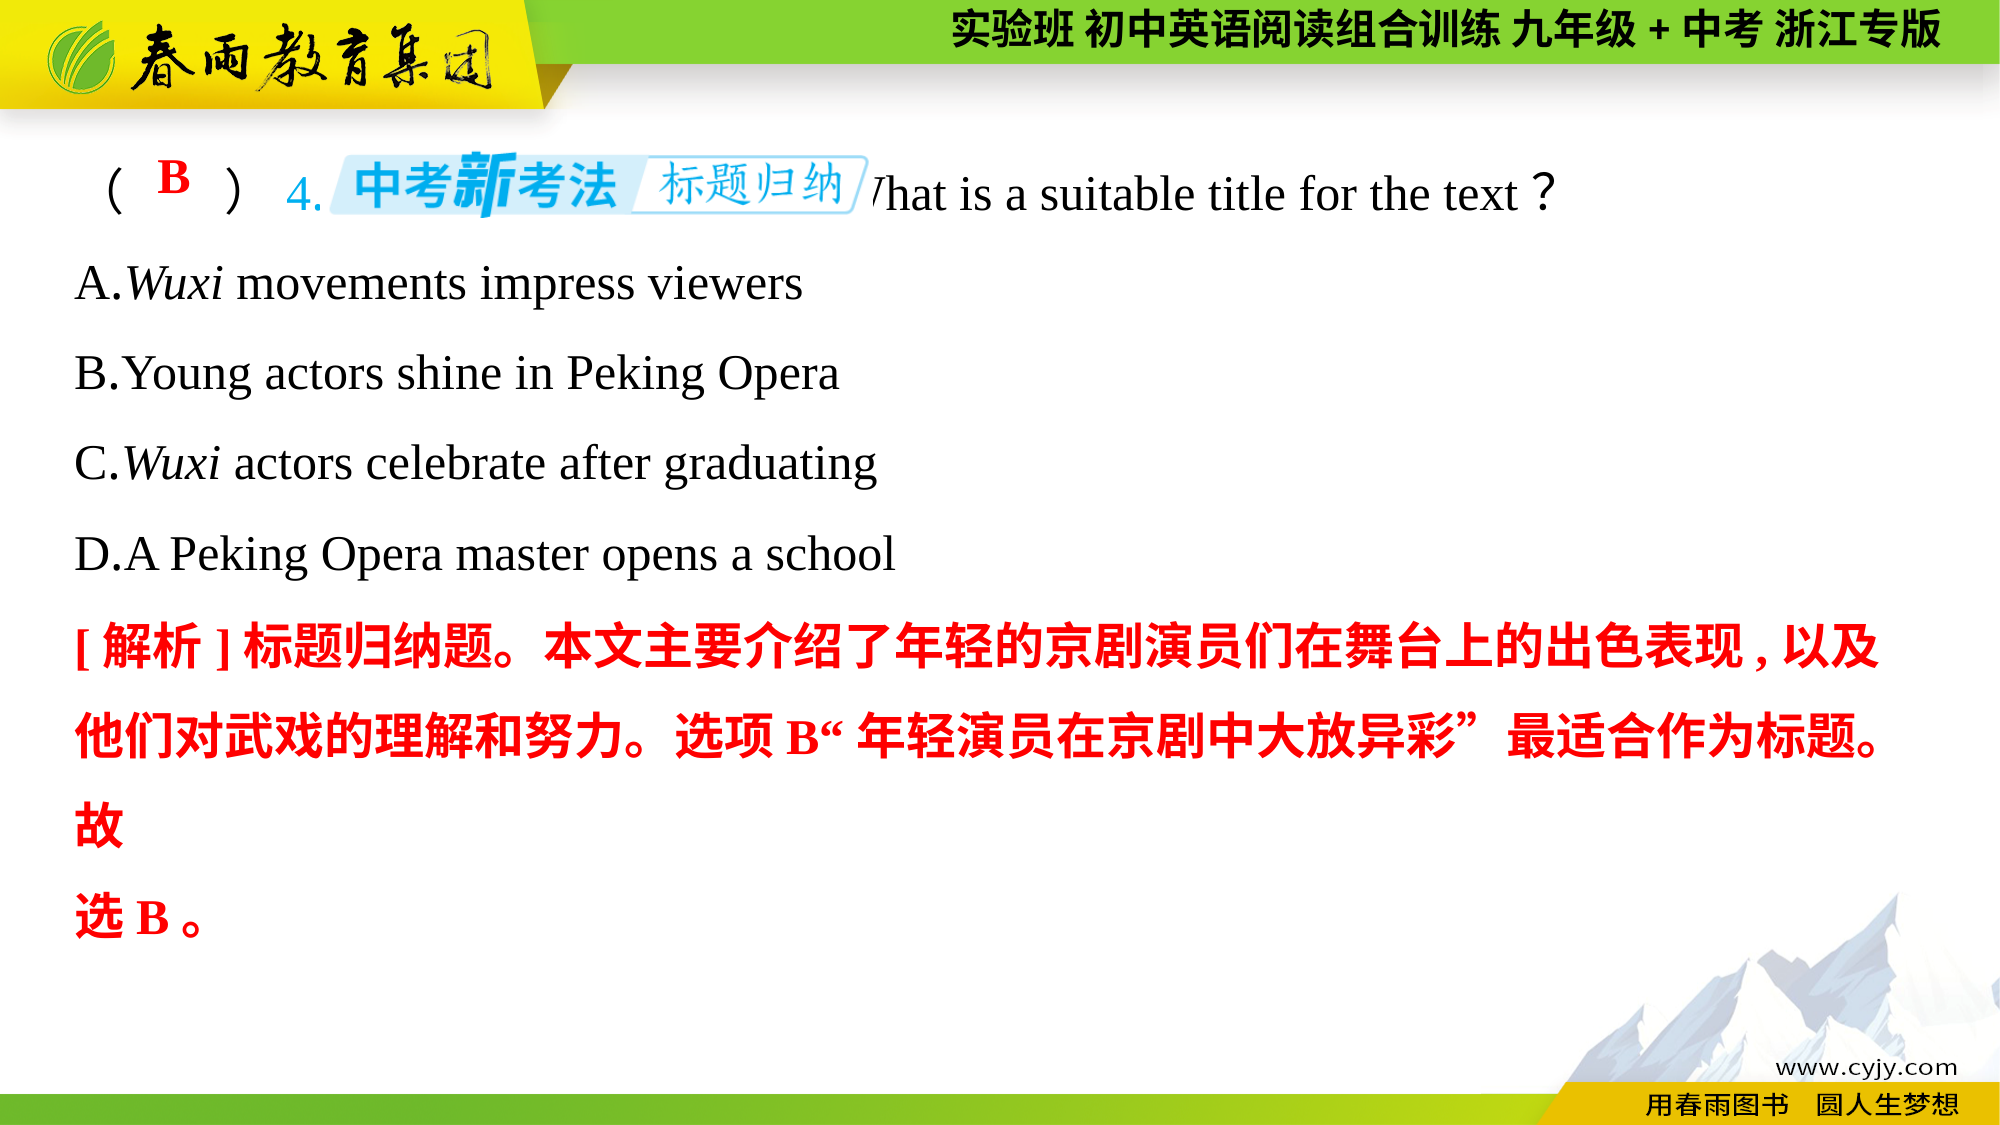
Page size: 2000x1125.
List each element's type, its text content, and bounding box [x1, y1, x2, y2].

text_box [解析]标题归纳题。本文主要介绍了年轻的京剧演员们在舞台上的出色表现,以及他们对武戏的理解和努力。选项B“年轻演员在京剧中大放异彩”最适合作为标题。故 选B。 [59, 576, 1944, 952]
text_box B [142, 136, 206, 212]
list （ ）4. What is a suitable title for the text？ A.Wuxi movements impress viewers B.Young actors shine in Peking Opera C.Wuxi actors celebrate after graduating D.A Peking Opera master opens a school [59, 122, 1944, 576]
picture [0, 0, 2000, 1125]
